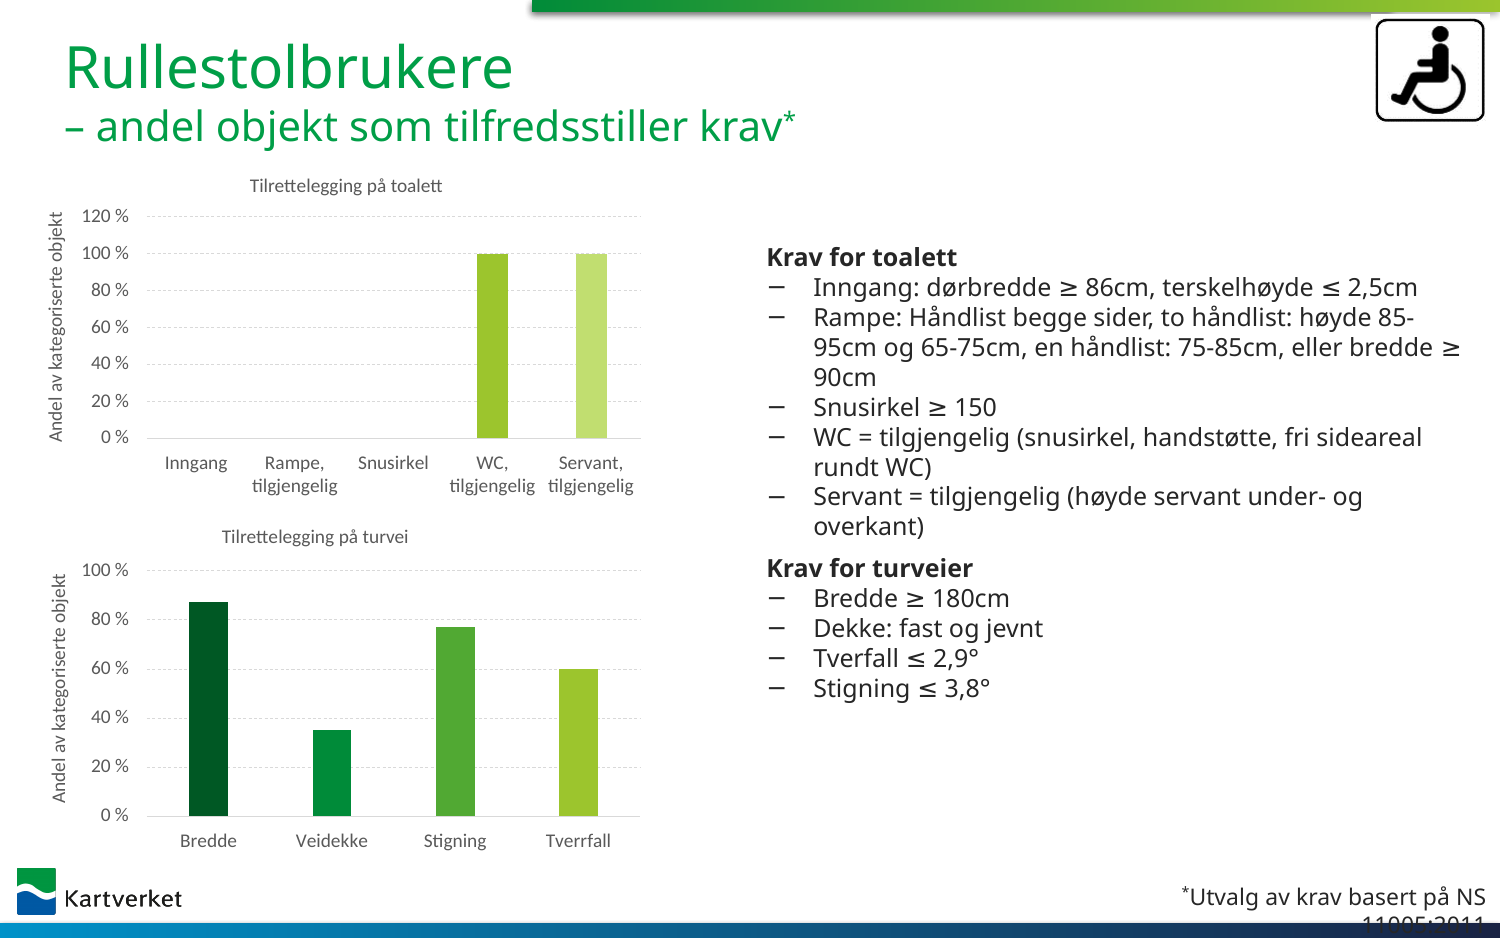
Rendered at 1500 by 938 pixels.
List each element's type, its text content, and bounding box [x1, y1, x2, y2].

picture [1371, 13, 1491, 127]
text_box Krav for toalett Inngang: dørbredde ≥ 86cm, terskelhøyde ≤ 2,5cm Rampe: Håndlist begge sider, to håndlist: høyde 85-95cm og 65-75cm, en håndlist: 75-85cm, eller bredde ≥ 90cm Snusirkel ≥ 150 WC = tilgjengelig (snusirkel, handstøtte, fri sideareal rundt WC) Servant = tilgjengelig (høyde servant under- og overkant) [751, 234, 1483, 545]
text_box Rullestolbrukere – andel objekt som tilfredsstiller krav* [49, 14, 1431, 158]
text_box *Utvalg av krav basert på NS 11005:2011 [1068, 873, 1500, 938]
text_box Krav for turveier Bredde ≥ 180cm Dekke: fast og jevnt Tverfall ≤ 2,9° Stigning ≤ 3,8° [751, 545, 1483, 710]
picture [41, 166, 652, 505]
picture [41, 520, 652, 859]
